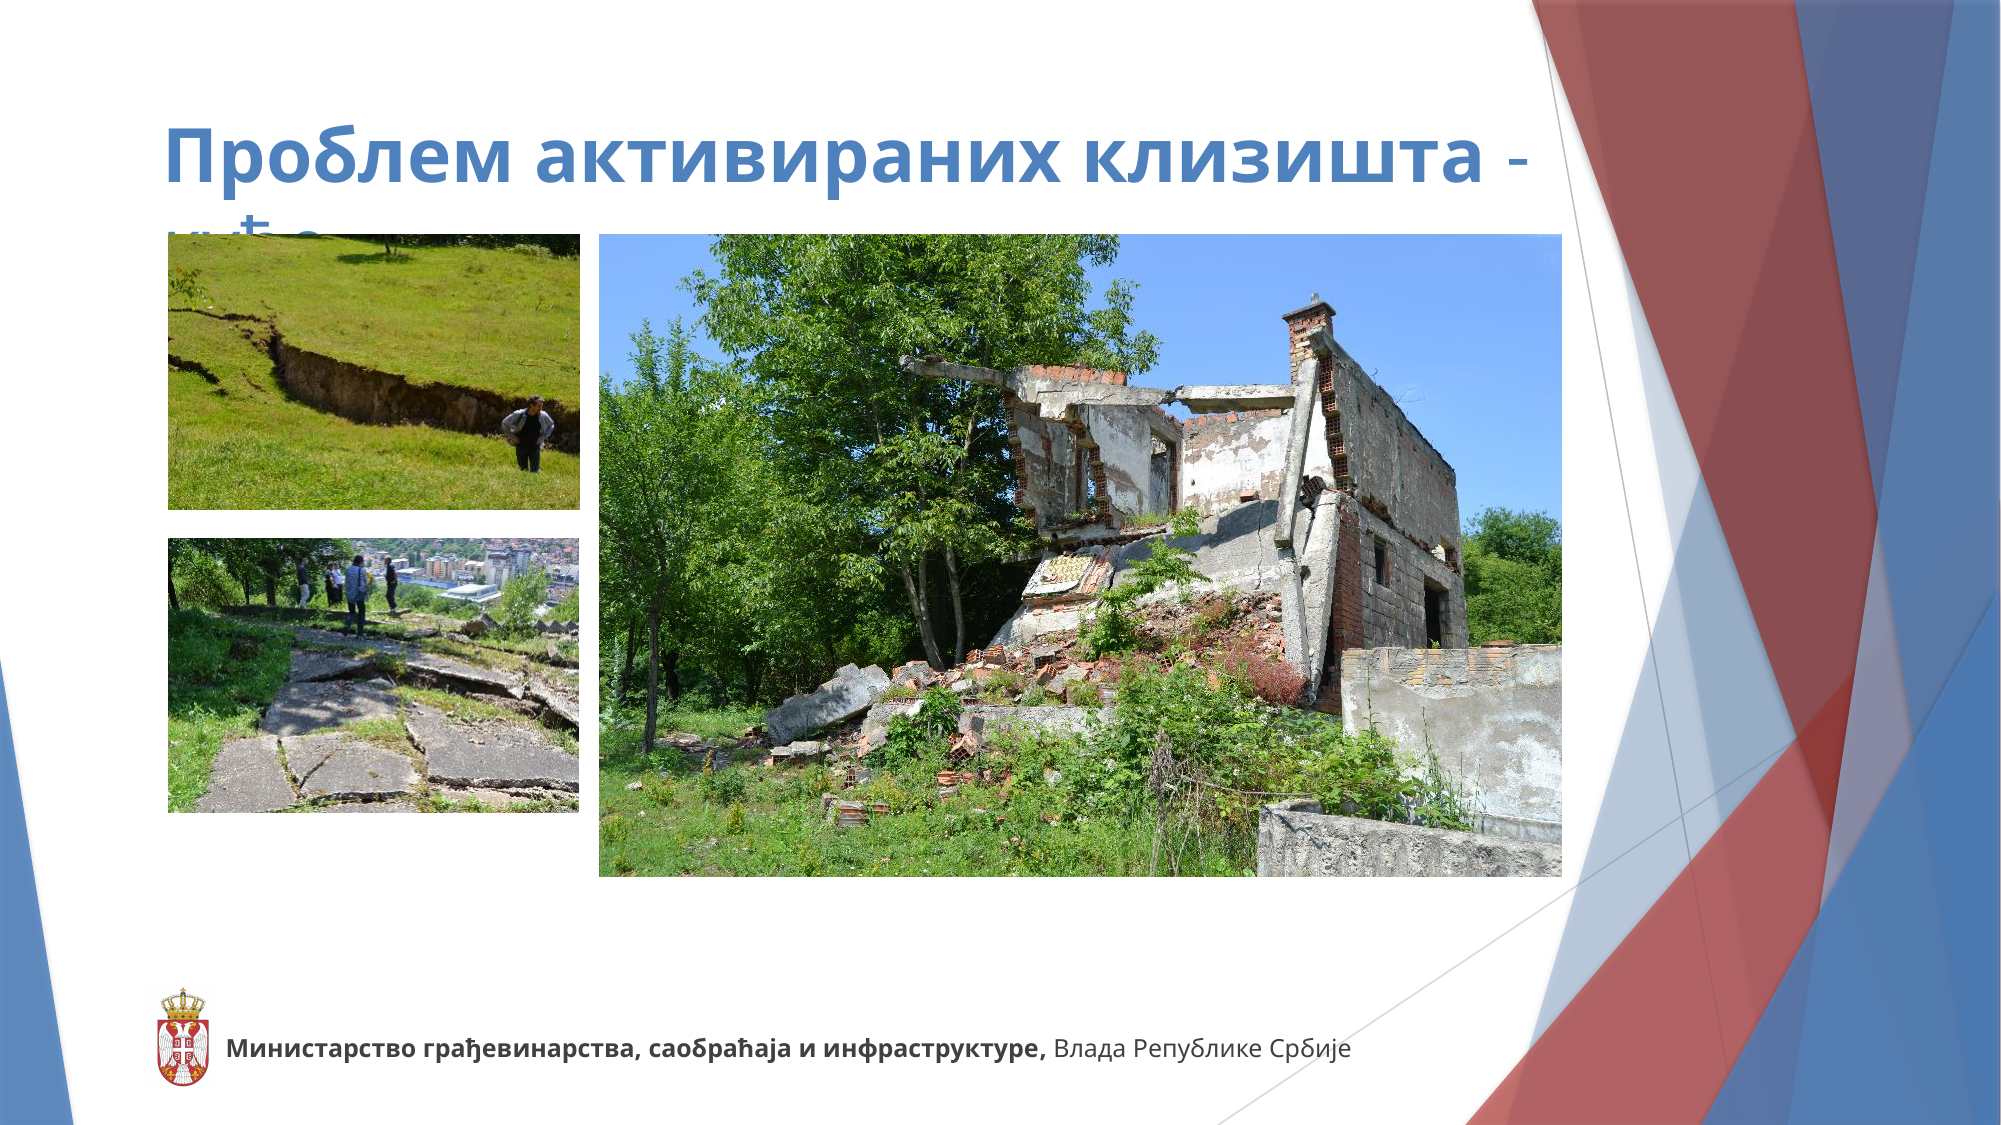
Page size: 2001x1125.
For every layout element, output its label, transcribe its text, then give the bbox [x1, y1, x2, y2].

picture [147, 986, 219, 1091]
picture [167, 234, 580, 510]
picture [167, 537, 580, 813]
picture [599, 234, 1563, 877]
text_box Министарство грађевинарства, саобраћаја и инфраструктуре, Влада Републике Србије [210, 1025, 1387, 1105]
title Проблем активираних клизишта - куће [147, 99, 1607, 317]
